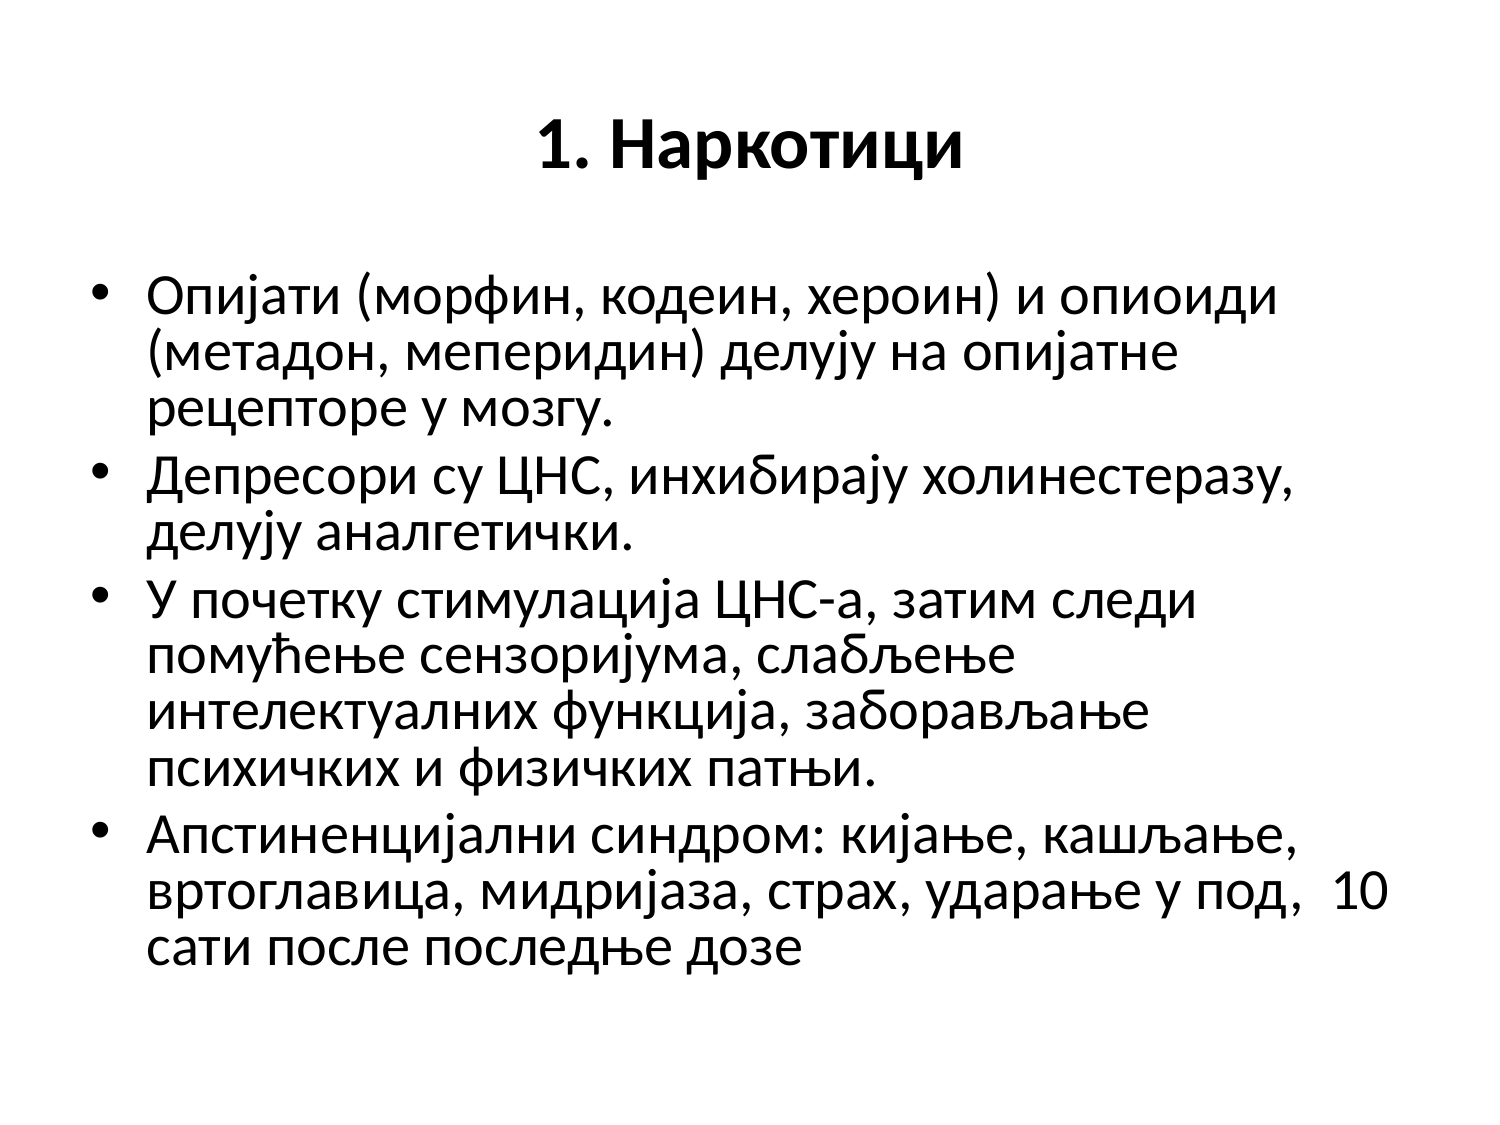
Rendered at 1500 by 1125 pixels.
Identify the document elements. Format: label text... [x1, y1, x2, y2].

list Опијати (морфин, кодеин, хероин) и опиоиди (метадон, меперидин) делују на опијатне рецепторе у мозгу. Депресори су ЦНС, инхибирају холинестеразу, делују аналгетички. У почетку стимулација ЦНС-а, затим следи помућење сензоријума, слабљење интелектуалних функција, заборављање психичких и физичких патњи. Апстиненцијални синдром: кијање, кашљање, вртоглавица, мидријаза, страх, ударање у под, 10 сати после последње дозе [74, 262, 1426, 1006]
title 1. Наркотици [74, 44, 1426, 233]
